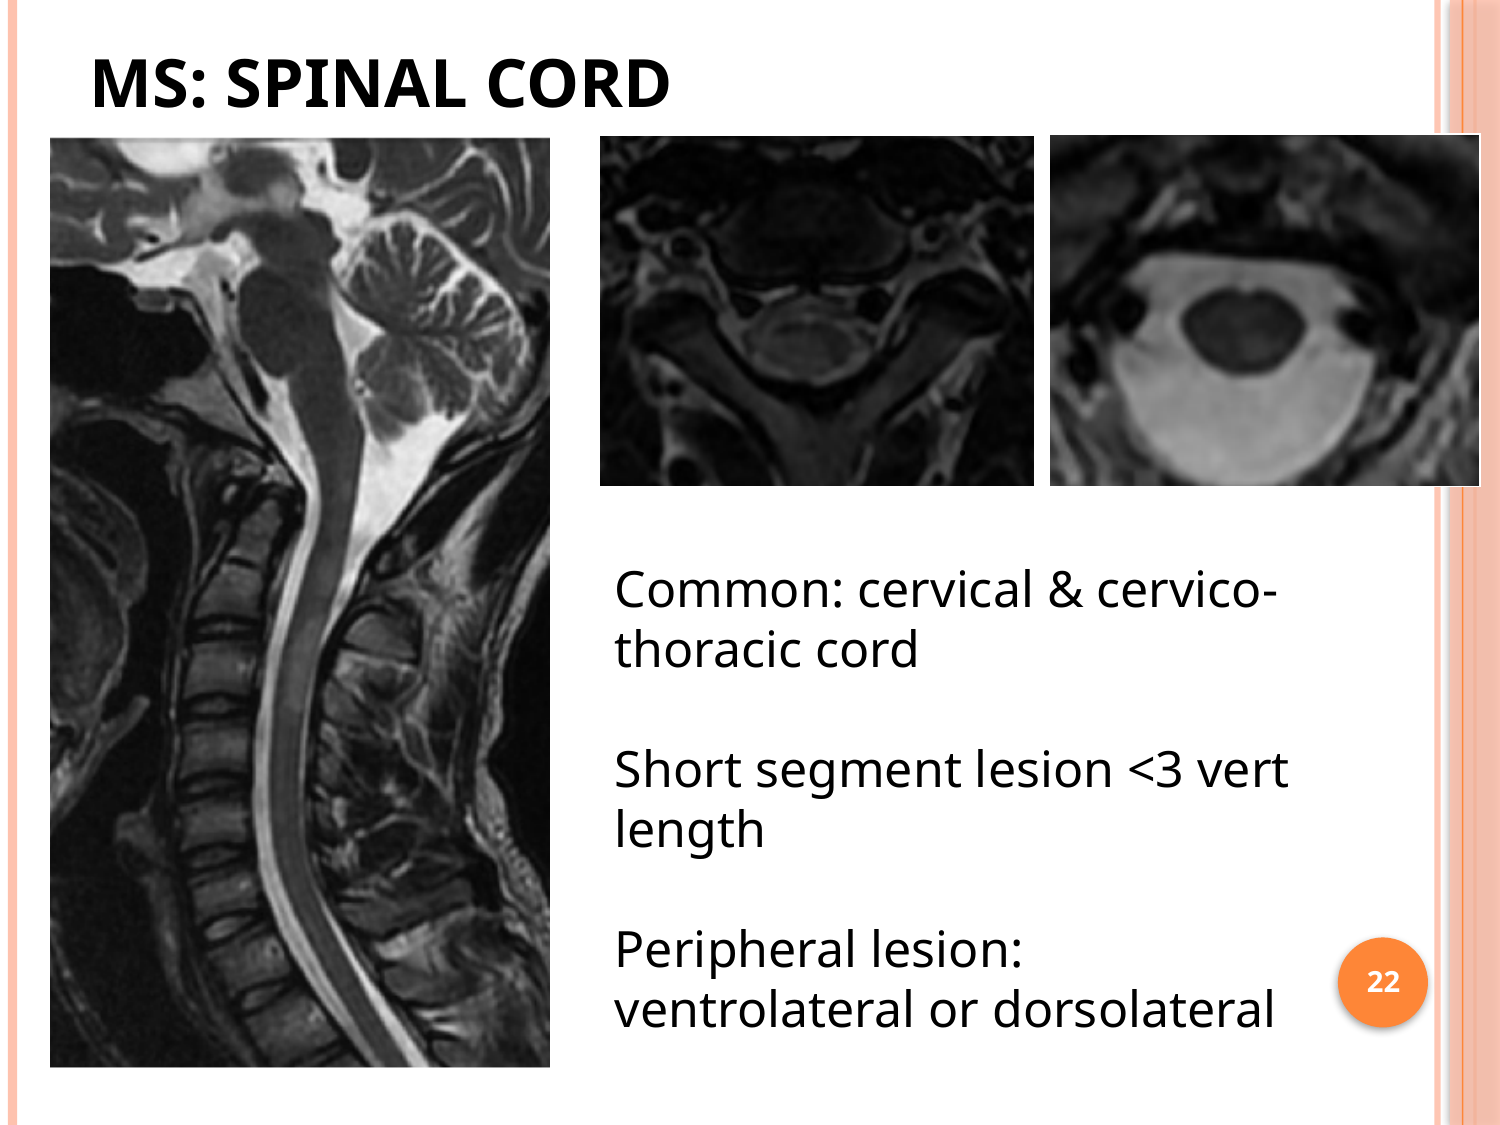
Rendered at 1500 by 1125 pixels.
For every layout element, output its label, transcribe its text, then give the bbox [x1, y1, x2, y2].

text_box Common: cervical & cervico-thoracic cord Short segment lesion <3 vert length Peripheral lesion: ventrolateral or dorsolateral [599, 549, 1318, 1045]
picture [599, 135, 1035, 487]
picture [1049, 134, 1480, 487]
picture [49, 135, 551, 1071]
title MS: Spinal cord [75, 3, 1300, 129]
slide_number 22 [1333, 940, 1434, 1027]
